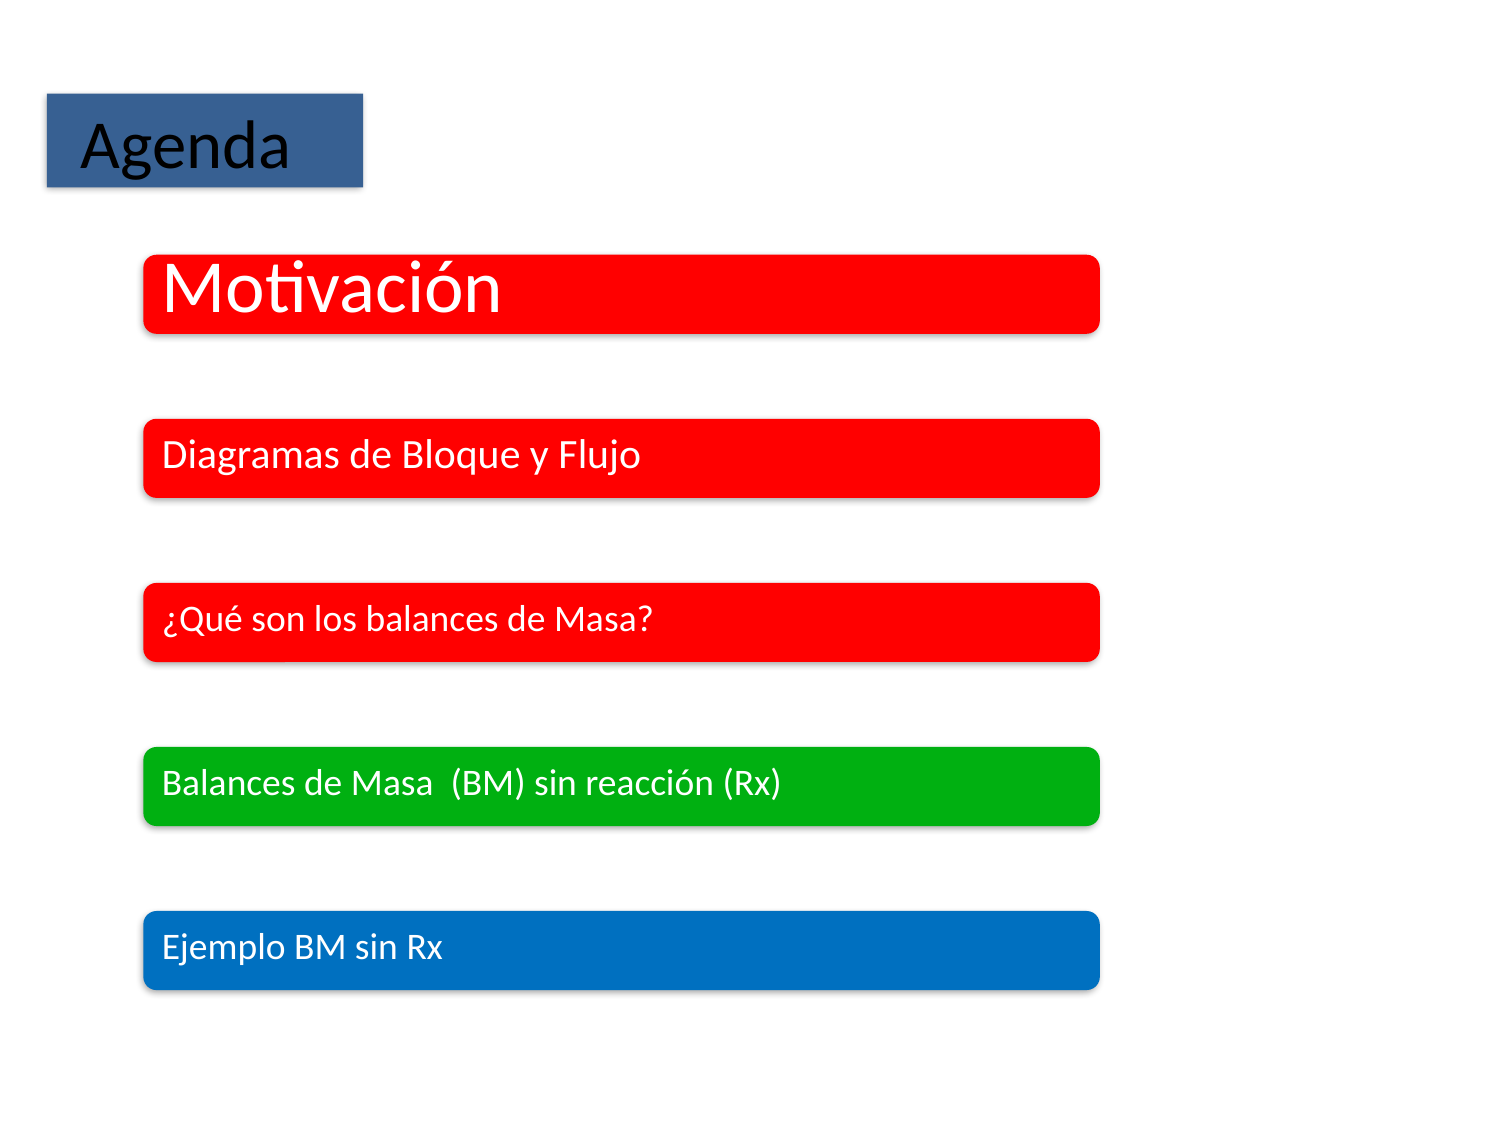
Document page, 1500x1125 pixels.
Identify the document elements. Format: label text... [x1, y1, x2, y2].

text_box Agenda [46, 93, 364, 188]
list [74, 245, 1442, 1067]
